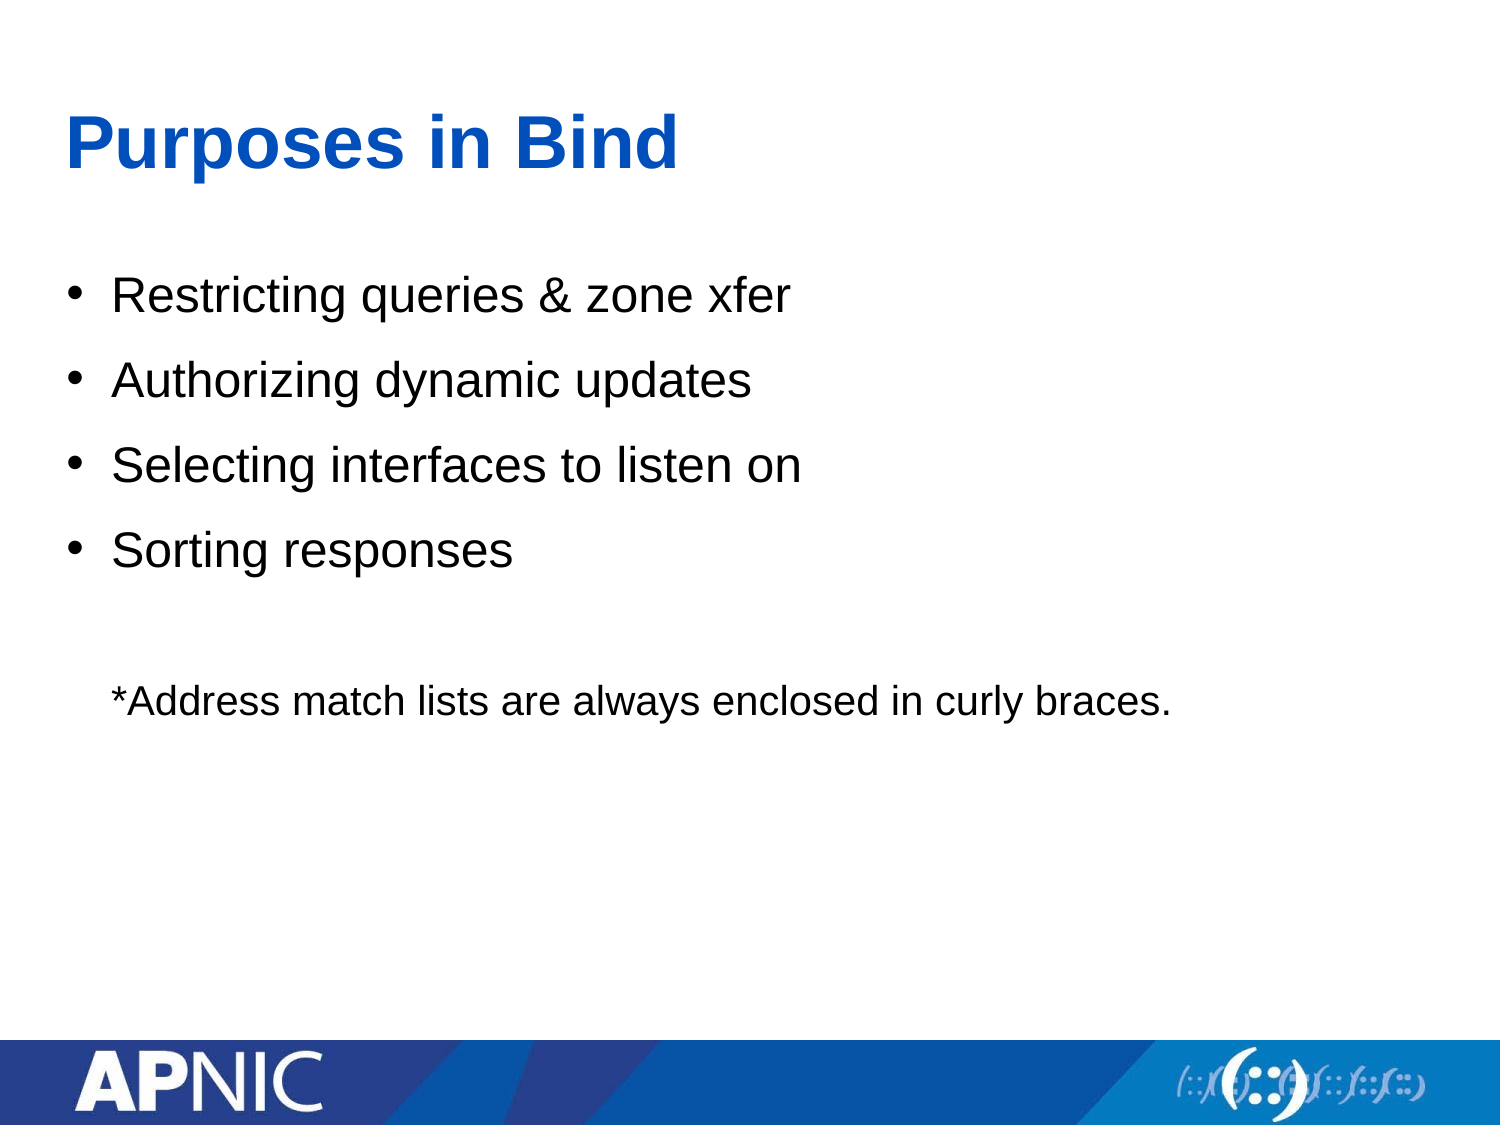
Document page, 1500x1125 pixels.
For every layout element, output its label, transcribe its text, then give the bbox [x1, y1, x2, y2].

list Restricting queries & zone xfer Authorizing dynamic updates Selecting interfaces to listen on Sorting responses *Address match lists are always enclosed in curly braces. [66, 262, 1437, 1012]
title Purposes in Bind [64, 45, 1436, 233]
picture [0, 1040, 1500, 1125]
